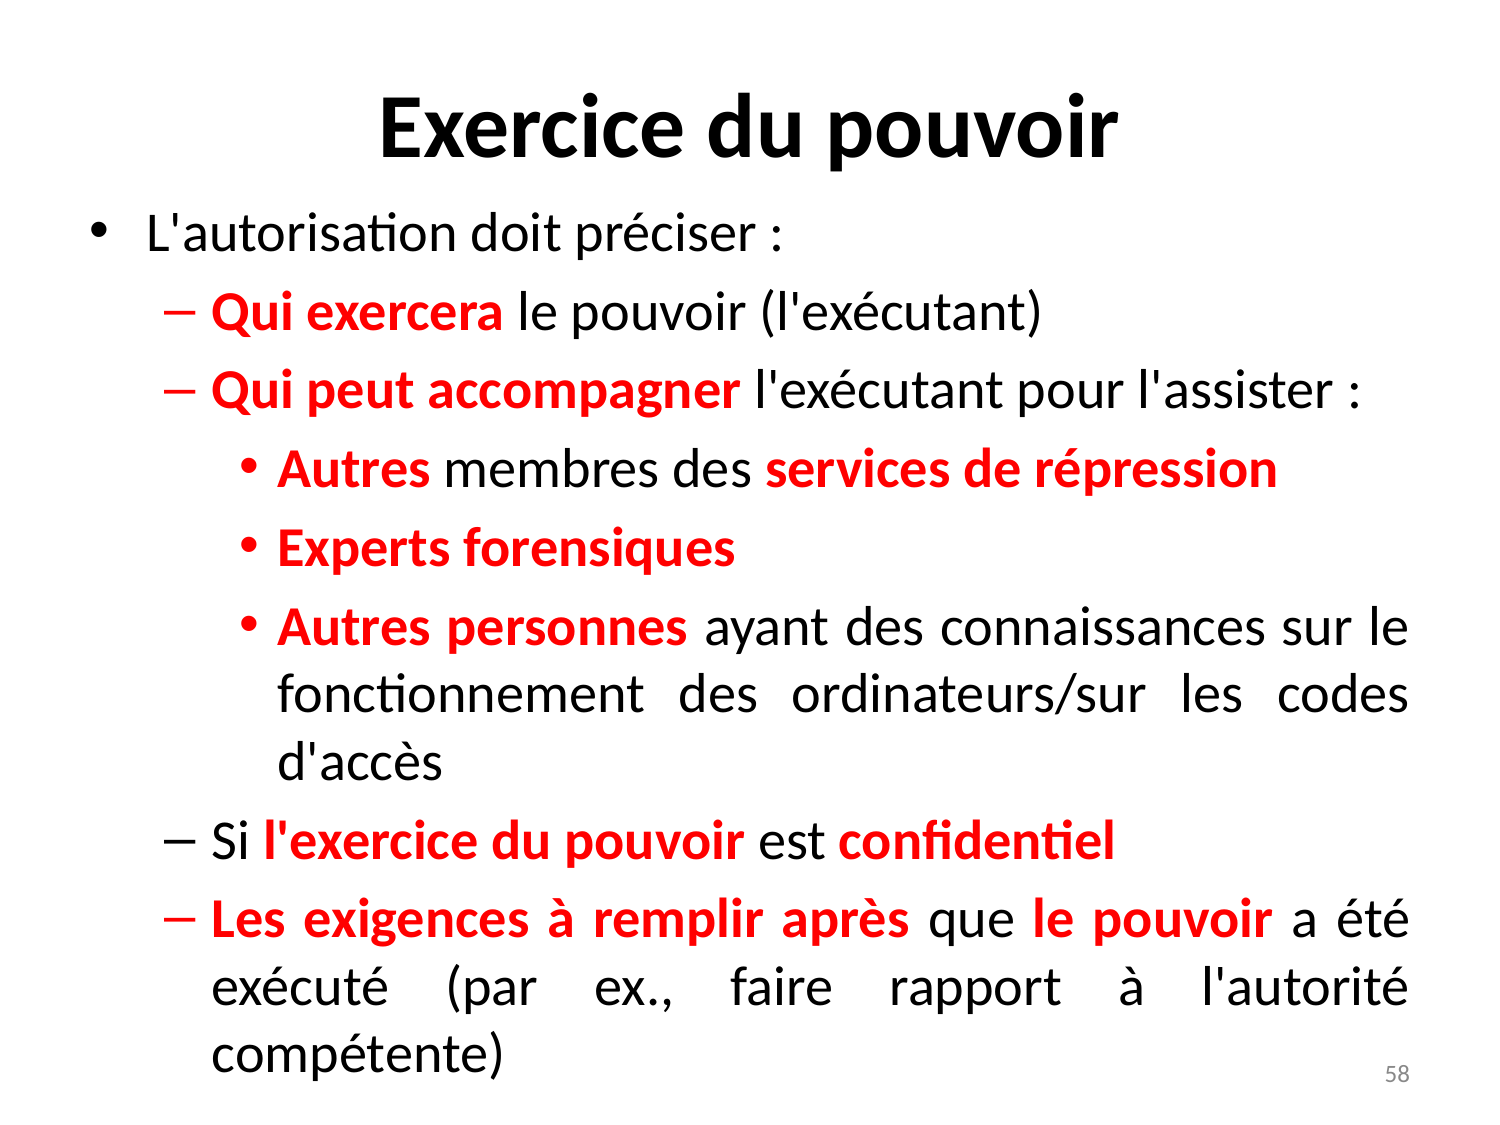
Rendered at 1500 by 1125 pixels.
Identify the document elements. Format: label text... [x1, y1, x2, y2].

slide_number 58 [1074, 1042, 1425, 1103]
text_box L'autorisation doit préciser : Qui exercera le pouvoir (l'exécutant) Qui peut accompagner l'exécutant pour l'assister : Autres membres des services de répression Experts forensiques Autres personnes ayant des connaissances sur le fonctionnement des ordinateurs/sur les codes d'accès Si l'exercice du pouvoir est confidentiel Les exigences à remplir après que le pouvoir a été exécuté (par ex., faire rapport à l'autorité compétente) [74, 187, 1425, 959]
title Exercice du pouvoir [75, 27, 1425, 187]
